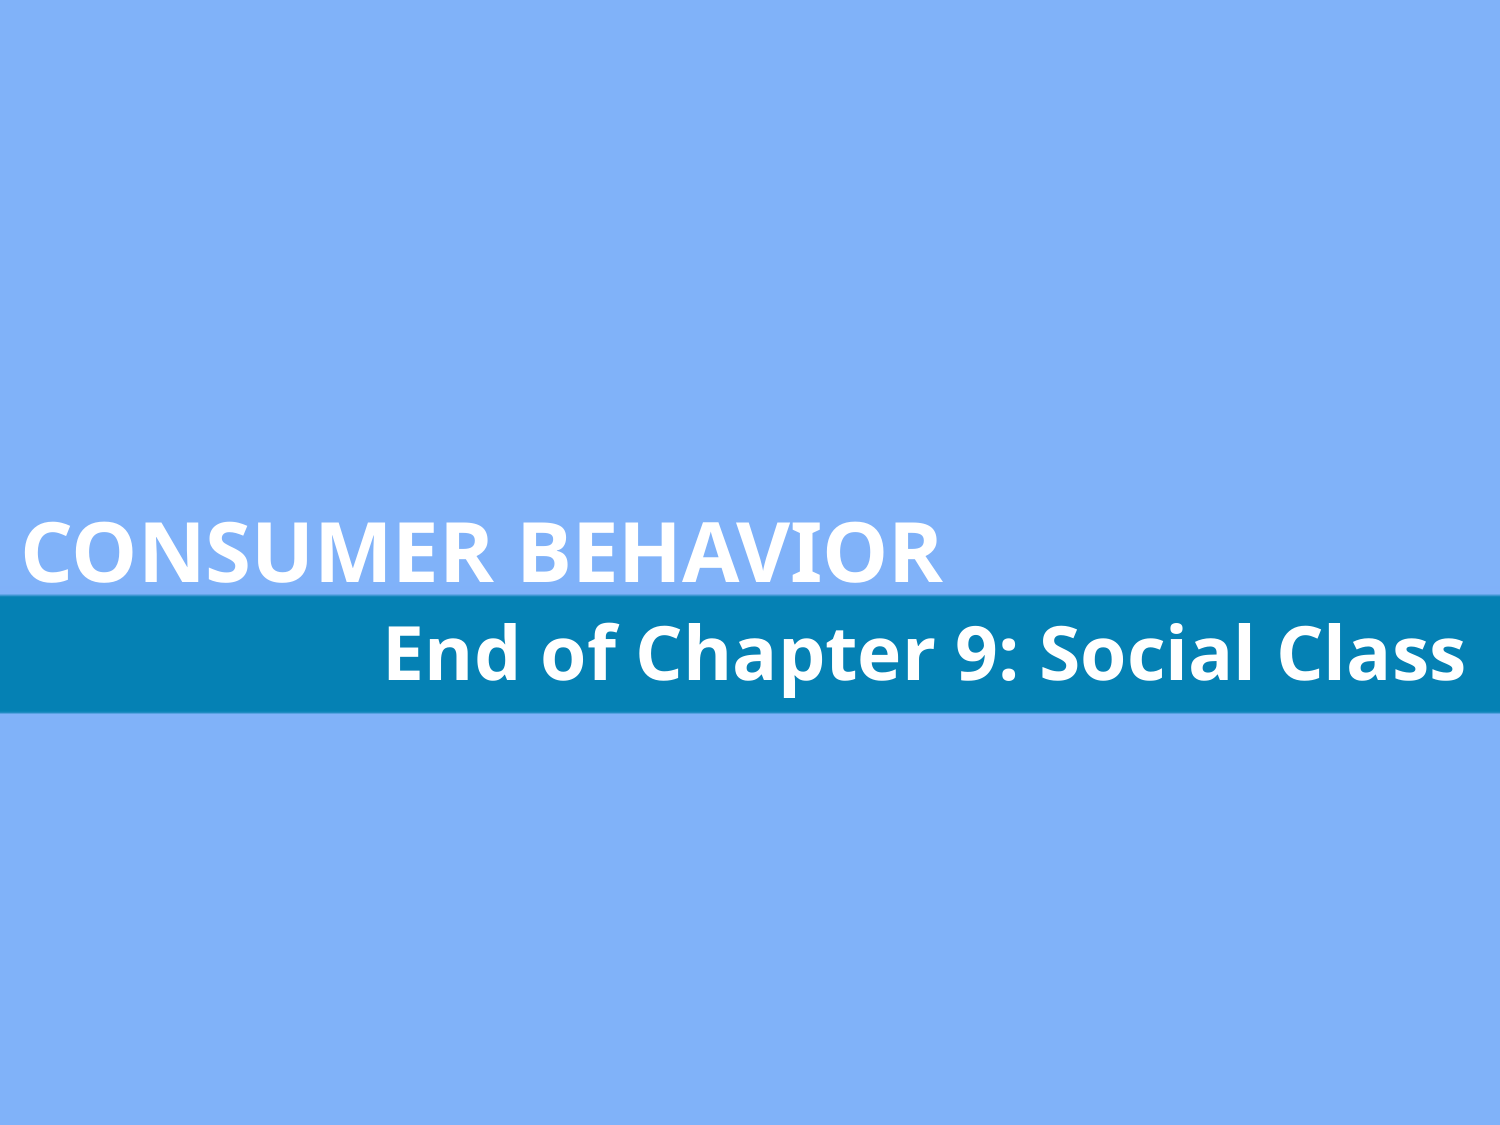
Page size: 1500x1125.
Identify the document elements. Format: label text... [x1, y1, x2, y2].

text_box End of Chapter 9: Social Class [18, 597, 1483, 703]
picture [0, 0, 1500, 596]
text_box CONSUMER BEHAVIOR [5, 491, 1424, 592]
picture [0, 713, 1500, 1125]
